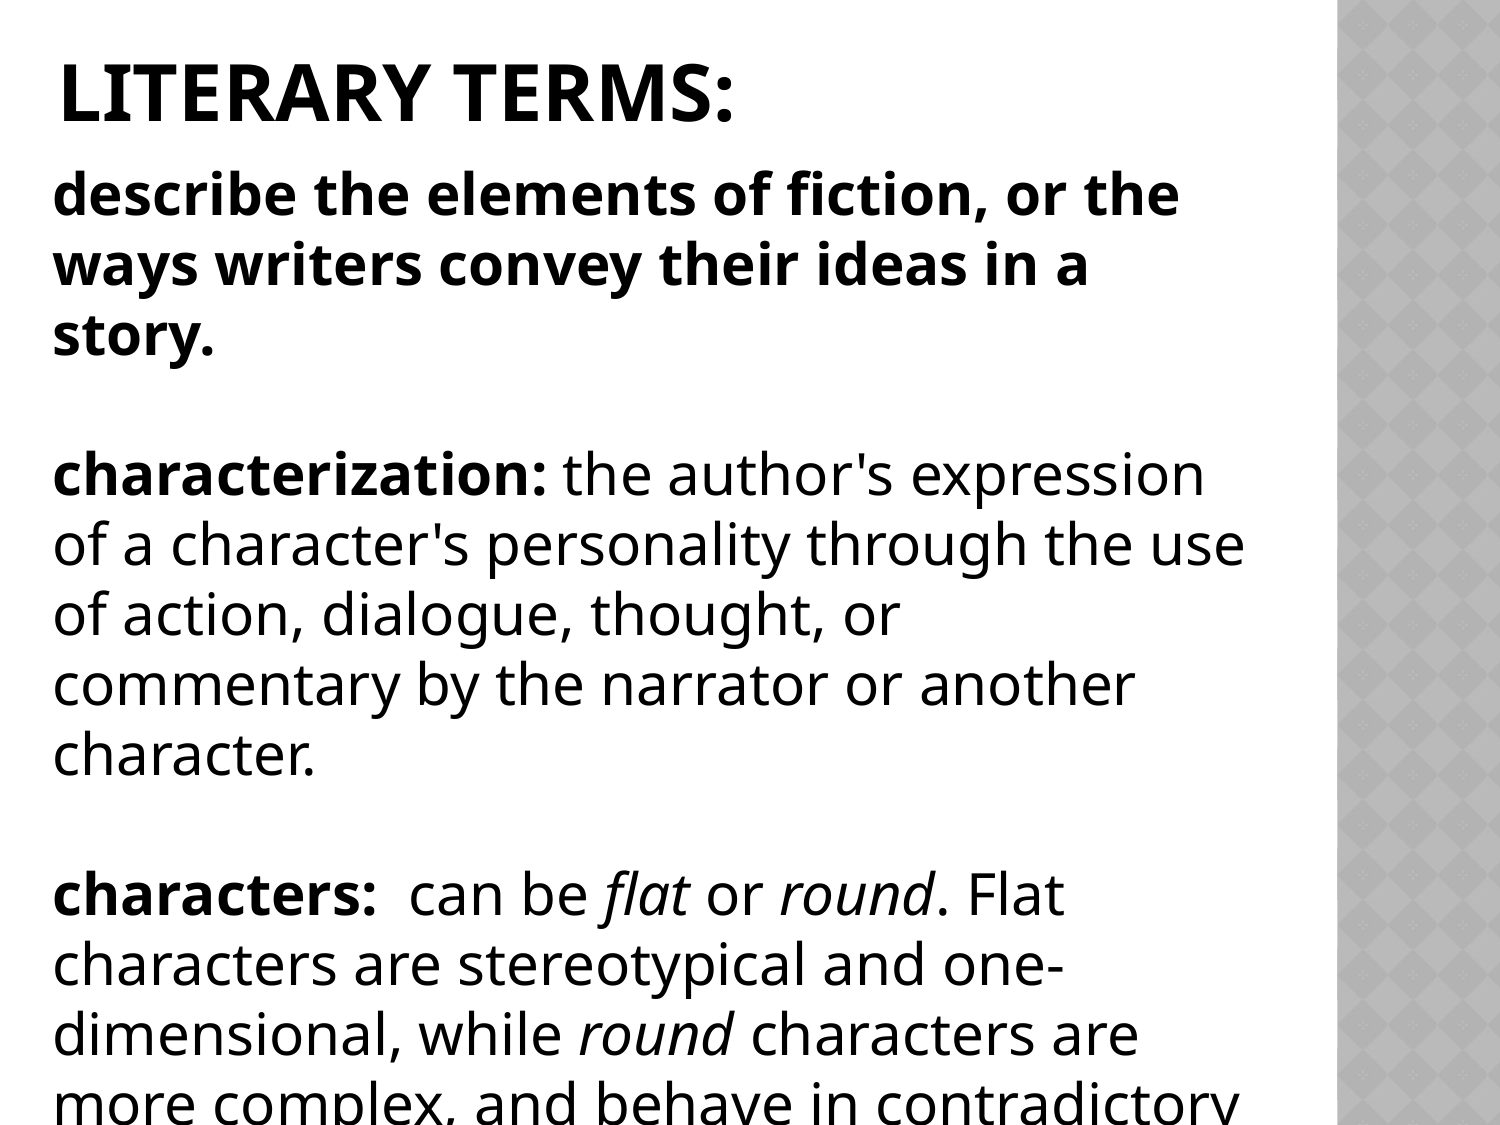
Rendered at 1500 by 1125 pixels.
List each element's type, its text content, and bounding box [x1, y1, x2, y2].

text_box describe the elements of fiction, or the ways writers convey their ideas in a story. characterization: the author's expression of a character's personality through the use of action, dialogue, thought, or commentary by the narrator or another character. characters: can be flat or round. Flat characters are stereotypical and one-dimensional, while round characters are more complex, and behave in contradictory or unexpected ways. [37, 149, 1263, 1125]
title Literary Terms: [50, 24, 1238, 138]
